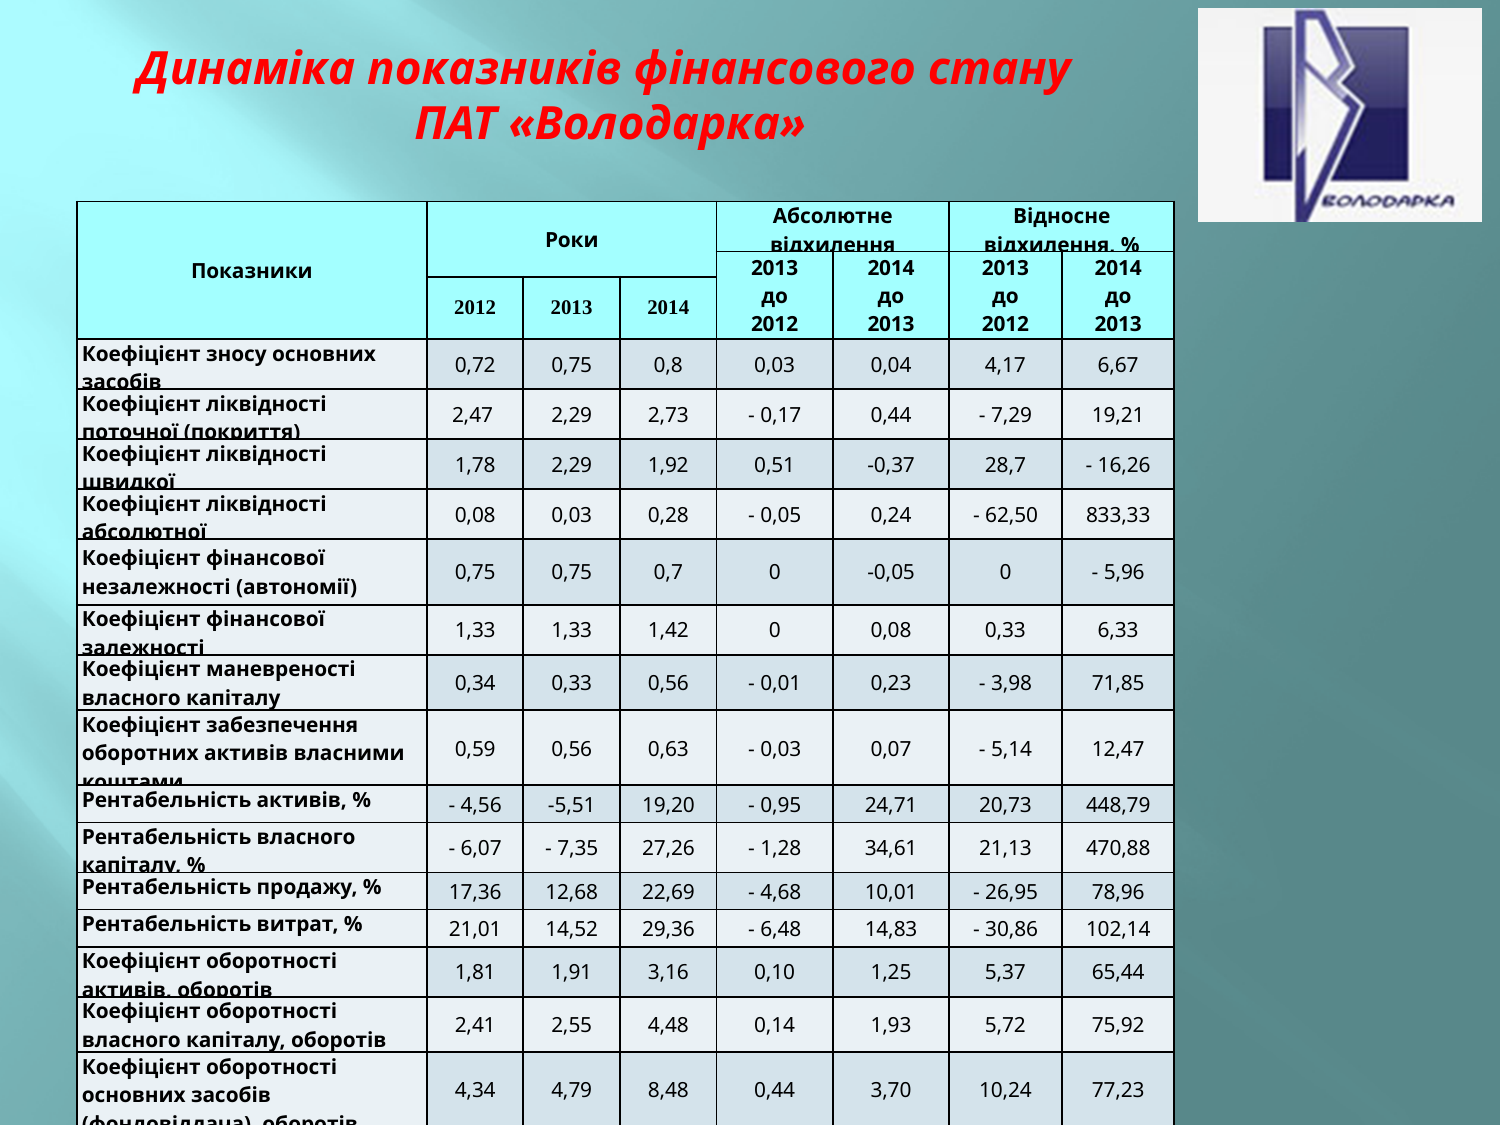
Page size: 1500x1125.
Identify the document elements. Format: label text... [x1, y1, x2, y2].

table_cell - 62,50 [950, 490, 1061, 538]
table_cell 2,47 [428, 390, 522, 438]
table_cell Коефіцієнт зносу основних засобів [78, 340, 426, 388]
table_cell 0,28 [621, 490, 716, 538]
table_cell - 6,48 [717, 910, 832, 946]
table_cell 0,75 [428, 540, 522, 604]
table_cell 0,51 [717, 440, 832, 488]
table_cell 0,08 [834, 606, 948, 654]
table_cell - 7,35 [524, 823, 619, 872]
table_cell Рентабельність активів, % [78, 786, 426, 822]
table_cell 2013 до 2012 [717, 252, 832, 338]
table_cell - 0,05 [717, 490, 832, 538]
table_cell 2012 [428, 278, 522, 338]
table_cell 34,61 [834, 823, 948, 872]
table_cell 29,36 [621, 910, 716, 946]
table_cell 2,55 [524, 998, 619, 1051]
table_cell 0 [717, 540, 832, 604]
table_cell 0,10 [717, 948, 832, 996]
table_cell - 26,95 [950, 873, 1061, 909]
table_cell 0,7 [621, 540, 716, 604]
table_cell 0,33 [950, 606, 1061, 654]
table_cell - 5,96 [1063, 540, 1173, 604]
table_cell 4,34 [428, 1053, 522, 1125]
table_cell 0,44 [834, 390, 948, 438]
table_cell 27,26 [621, 823, 716, 872]
table_cell 0,75 [524, 540, 619, 604]
table_cell 0,44 [717, 1053, 832, 1125]
table_cell - 7,29 [950, 390, 1061, 438]
table_cell 1,91 [524, 948, 619, 996]
table_cell 0,07 [834, 711, 948, 784]
table_cell 1,33 [524, 606, 619, 654]
table_cell 0,03 [524, 490, 619, 538]
table_header Показники [78, 202, 426, 338]
table_cell 4,17 [950, 340, 1061, 388]
table_cell 19,20 [621, 786, 716, 822]
table_cell - 4,68 [717, 873, 832, 909]
table_cell 1,93 [834, 998, 948, 1051]
table_cell 4,79 [524, 1053, 619, 1125]
picture [1198, 8, 1482, 222]
table_cell 12,68 [524, 873, 619, 909]
table_cell 21,13 [950, 823, 1061, 872]
table_cell 4,48 [621, 998, 716, 1051]
table_cell -5,51 [524, 786, 619, 822]
table_cell 470,88 [1063, 823, 1173, 872]
table_cell 77,23 [1063, 1053, 1173, 1125]
table_cell 1,42 [621, 606, 716, 654]
table_cell 17,36 [428, 873, 522, 909]
table_cell 8,48 [621, 1053, 716, 1125]
table_cell 1,78 [428, 440, 522, 488]
table_cell -0,37 [834, 440, 948, 488]
table_cell - 0,01 [717, 656, 832, 709]
table_cell 0,24 [834, 490, 948, 538]
table_cell 24,71 [834, 786, 948, 822]
table_cell Коефіцієнт ліквідності швидкої [78, 440, 426, 488]
table_cell 22,69 [621, 873, 716, 909]
table_cell 10,24 [950, 1053, 1061, 1125]
table_cell 21,01 [428, 910, 522, 946]
table_cell 0,75 [524, 340, 619, 388]
table_cell 833,33 [1063, 490, 1173, 538]
table_cell 0,23 [834, 656, 948, 709]
table_cell 78,96 [1063, 873, 1173, 909]
table_cell 2,29 [524, 440, 619, 488]
table_cell 2,29 [524, 390, 619, 438]
table_cell 10,01 [834, 873, 948, 909]
table_cell 2013 до 2012 [950, 252, 1061, 338]
table_cell 2,41 [428, 998, 522, 1051]
table_cell 5,37 [950, 948, 1061, 996]
table_cell 0,04 [834, 340, 948, 388]
table_cell 0,72 [428, 340, 522, 388]
table_cell Рентабельність витрат, % [78, 910, 426, 946]
table_cell 75,92 [1063, 998, 1173, 1051]
table_cell -0,05 [834, 540, 948, 604]
table_cell 0 [717, 606, 832, 654]
table_cell - 4,56 [428, 786, 522, 822]
table_cell 0,59 [428, 711, 522, 784]
table_cell 1,92 [621, 440, 716, 488]
table_cell 0,8 [621, 340, 716, 388]
table_cell Коефіцієнт оборотності власного капіталу, оборотів [78, 998, 426, 1051]
table_cell 71,85 [1063, 656, 1173, 709]
table_cell 28,7 [950, 440, 1061, 488]
table_cell 6,33 [1063, 606, 1173, 654]
table_cell 19,21 [1063, 390, 1173, 438]
table_cell Коефіцієнт фінансової незалежності (автономії) [78, 540, 426, 604]
table_cell 14,52 [524, 910, 619, 946]
table_cell Коефіцієнт фінансової залежності [78, 606, 426, 654]
table_cell - 6,07 [428, 823, 522, 872]
table_cell 65,44 [1063, 948, 1173, 996]
table_cell - 0,17 [717, 390, 832, 438]
table_cell 1,25 [834, 948, 948, 996]
table_cell - 0,03 [717, 711, 832, 784]
table_cell Коефіцієнт оборотності активів, оборотів [78, 948, 426, 996]
table_cell 5,72 [950, 998, 1061, 1051]
table_cell Рентабельність власного капіталу, % [78, 823, 426, 872]
table_cell - 5,14 [950, 711, 1061, 784]
table_cell - 3,98 [950, 656, 1061, 709]
table_cell Рентабельність продажу, % [78, 873, 426, 909]
table_cell 6,67 [1063, 340, 1173, 388]
table_cell 3,16 [621, 948, 716, 996]
table_cell - 1,28 [717, 823, 832, 872]
table_cell Коефіцієнт маневреності власного капіталу [78, 656, 426, 709]
table_cell 20,73 [950, 786, 1061, 822]
table_cell - 0,95 [717, 786, 832, 822]
table_cell 2014 до 2013 [834, 252, 948, 338]
table_cell - 30,86 [950, 910, 1061, 946]
table_cell 1,81 [428, 948, 522, 996]
table_cell 14,83 [834, 910, 948, 946]
table_cell 2013 [524, 278, 619, 338]
table_cell 0,56 [524, 711, 619, 784]
table_cell 0,33 [524, 656, 619, 709]
table_cell 0,14 [717, 998, 832, 1051]
table_cell 448,79 [1063, 786, 1173, 822]
table_header Відносне відхилення, % [950, 202, 1173, 251]
table_cell 0,08 [428, 490, 522, 538]
table_cell 102,14 [1063, 910, 1173, 946]
table_cell 1,33 [428, 606, 522, 654]
table_cell - 16,26 [1063, 440, 1173, 488]
table_cell 2014 [621, 278, 716, 338]
table_header Абсолютне відхилення [717, 202, 948, 251]
table_cell 12,47 [1063, 711, 1173, 784]
table_cell 2,73 [621, 390, 716, 438]
text_box Динаміка показників фінансового стану ПАТ «Володарка» [0, 30, 1198, 156]
table_header Роки [428, 202, 716, 276]
table_cell 0 [950, 540, 1061, 604]
table_cell 0,03 [717, 340, 832, 388]
table_cell 3,70 [834, 1053, 948, 1125]
table_cell Коефіцієнт ліквідності абсолютної [78, 490, 426, 538]
table_cell Коефіцієнт ліквідності поточної (покриття) [78, 390, 426, 438]
table_cell 0,34 [428, 656, 522, 709]
table_cell 0,56 [621, 656, 716, 709]
table_cell 0,63 [621, 711, 716, 784]
table_cell Коефіцієнт оборотності основних засобів (фондовіддача), оборотів [78, 1053, 426, 1125]
table_cell 2014 до 2013 [1063, 252, 1173, 338]
table_cell Коефіцієнт забезпечення оборотних активів власними коштами [78, 711, 426, 784]
